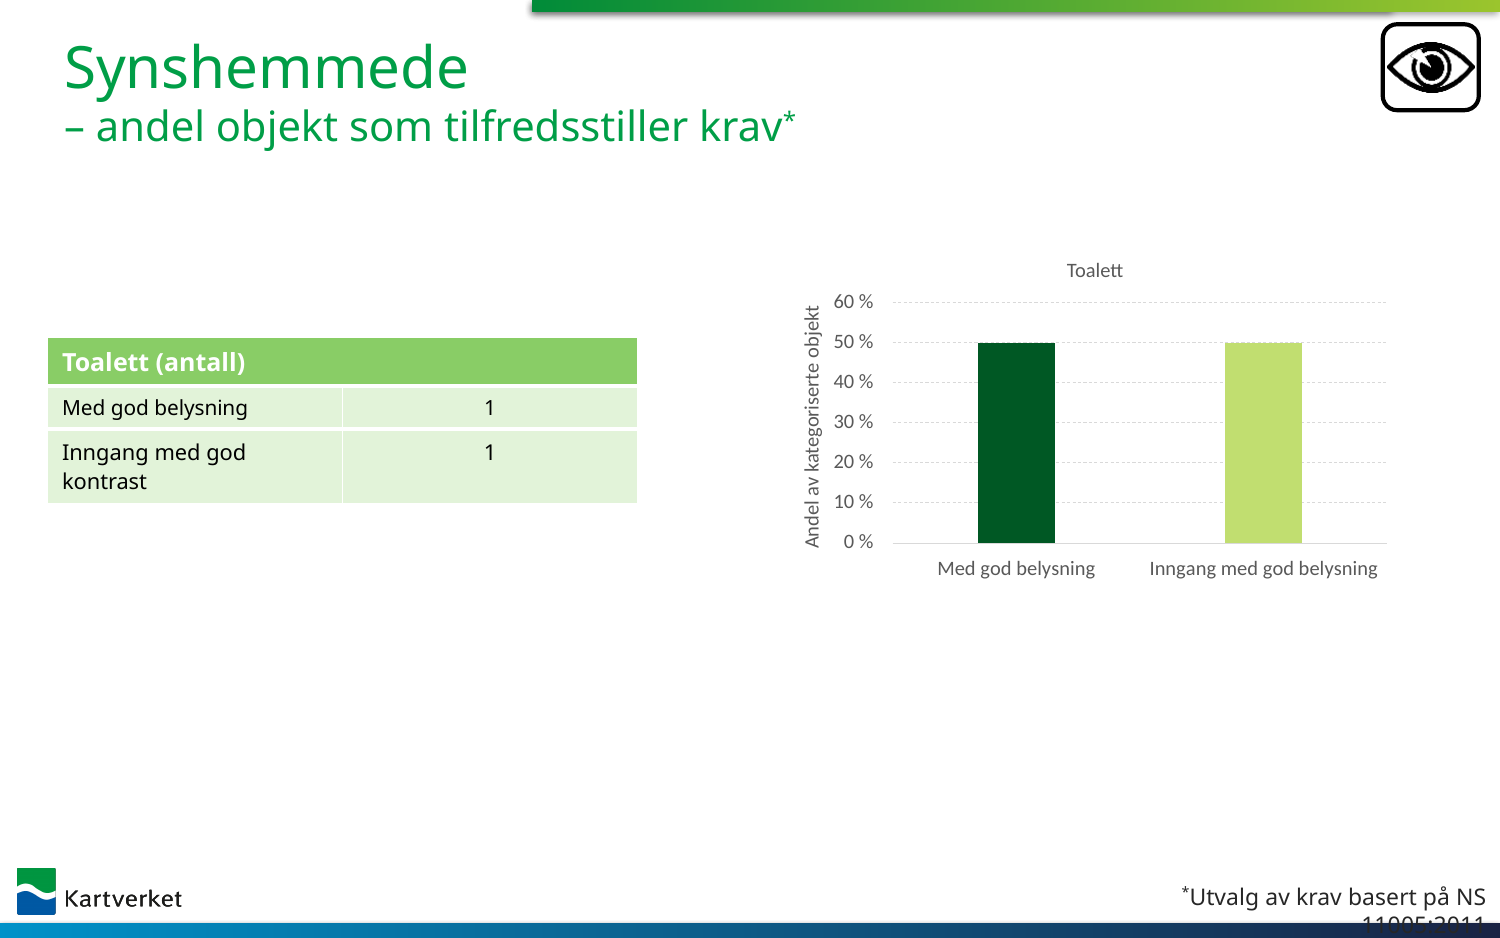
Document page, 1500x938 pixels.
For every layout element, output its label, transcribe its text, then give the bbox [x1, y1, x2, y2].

table_header Toalett (antall) [48, 338, 637, 384]
table_cell Med god belysning [48, 388, 342, 427]
text_box Synshemmede – andel objekt som tilfredsstiller krav* [49, 24, 1431, 158]
picture [791, 249, 1400, 589]
table_cell 1 [343, 431, 637, 503]
table_cell Inngang med god kontrast [48, 431, 342, 503]
text_box *Utvalg av krav basert på NS 11005:2011 [1068, 873, 1500, 938]
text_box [1382, 24, 1480, 111]
table_cell 1 [343, 388, 637, 427]
